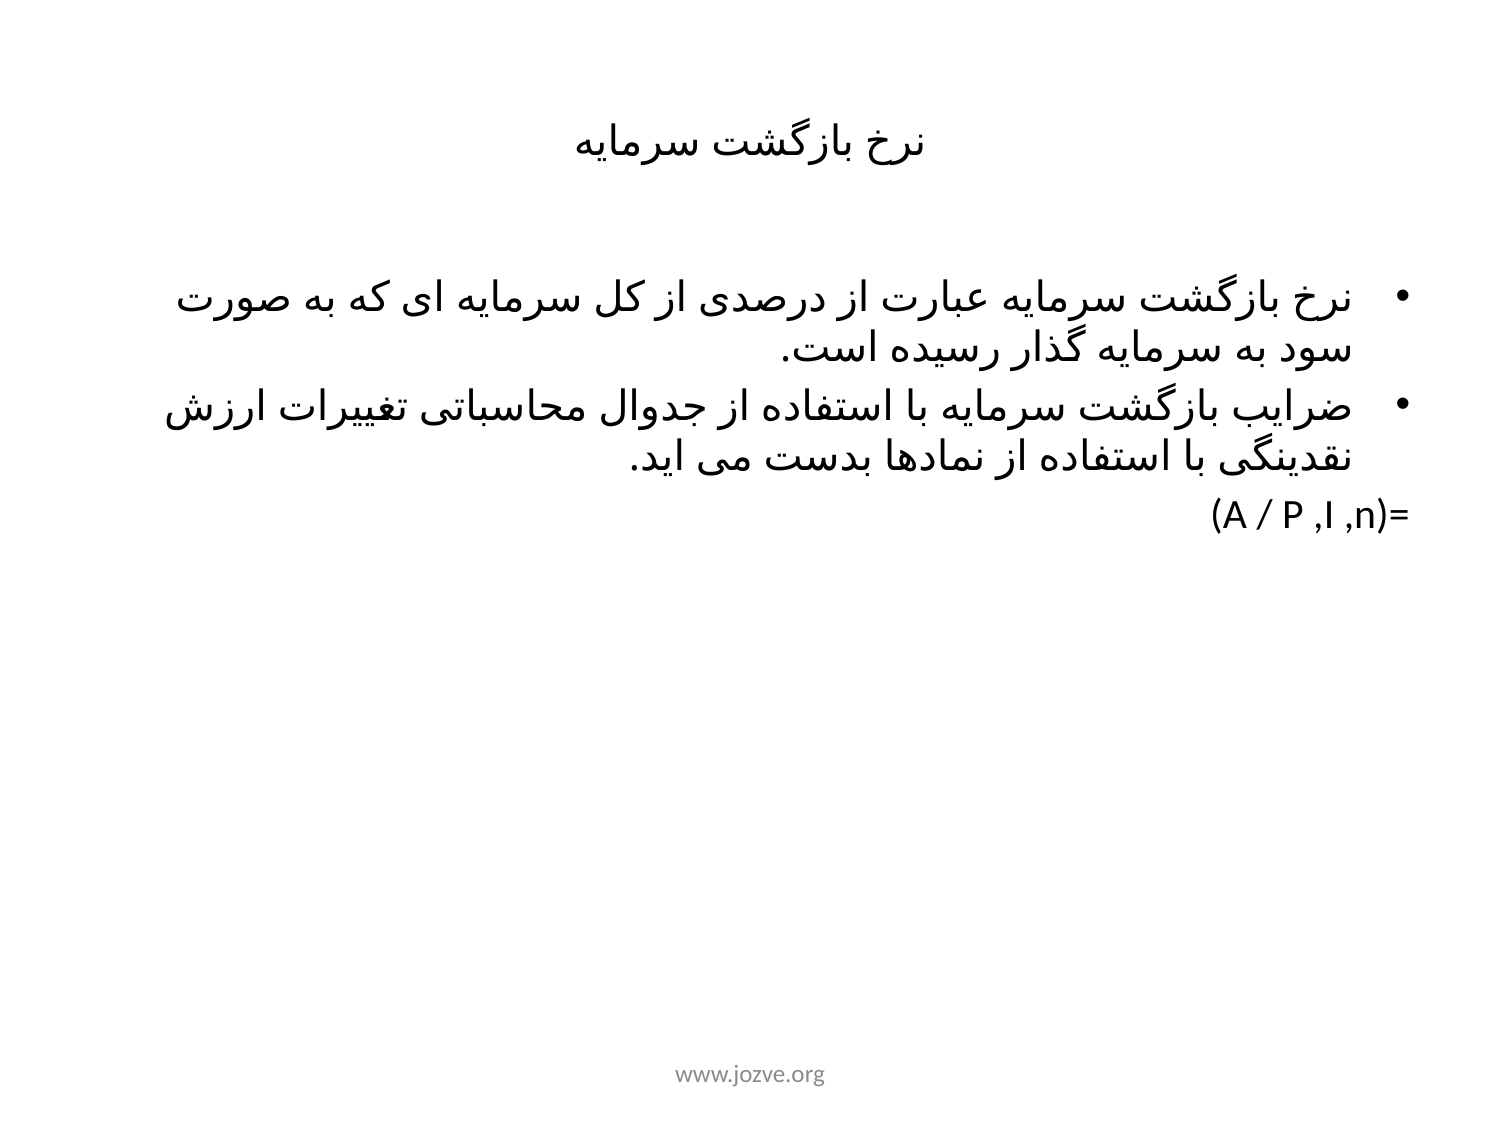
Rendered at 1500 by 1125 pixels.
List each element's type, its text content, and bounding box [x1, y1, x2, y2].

footer www.jozve.org [512, 1042, 988, 1103]
title نرخ بازگشت سرمایه [75, 45, 1425, 233]
